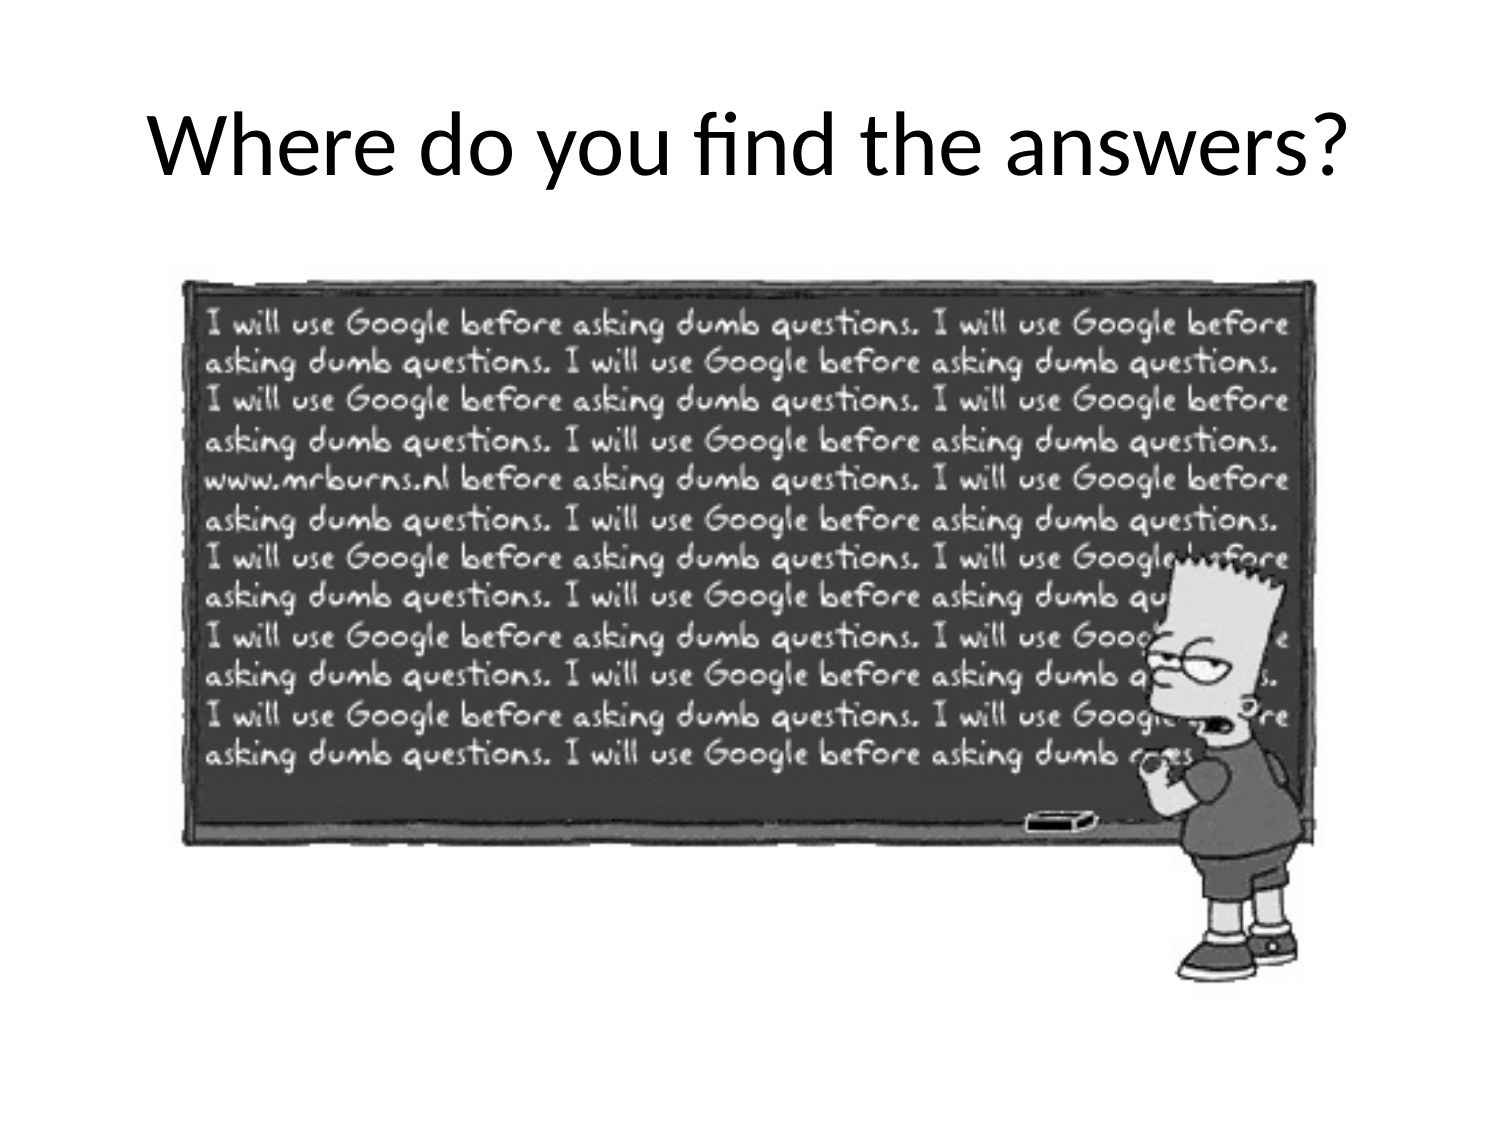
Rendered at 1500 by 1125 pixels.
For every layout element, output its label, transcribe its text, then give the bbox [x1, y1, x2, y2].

title Where do you find the answers? [75, 45, 1425, 233]
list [74, 262, 1426, 1006]
